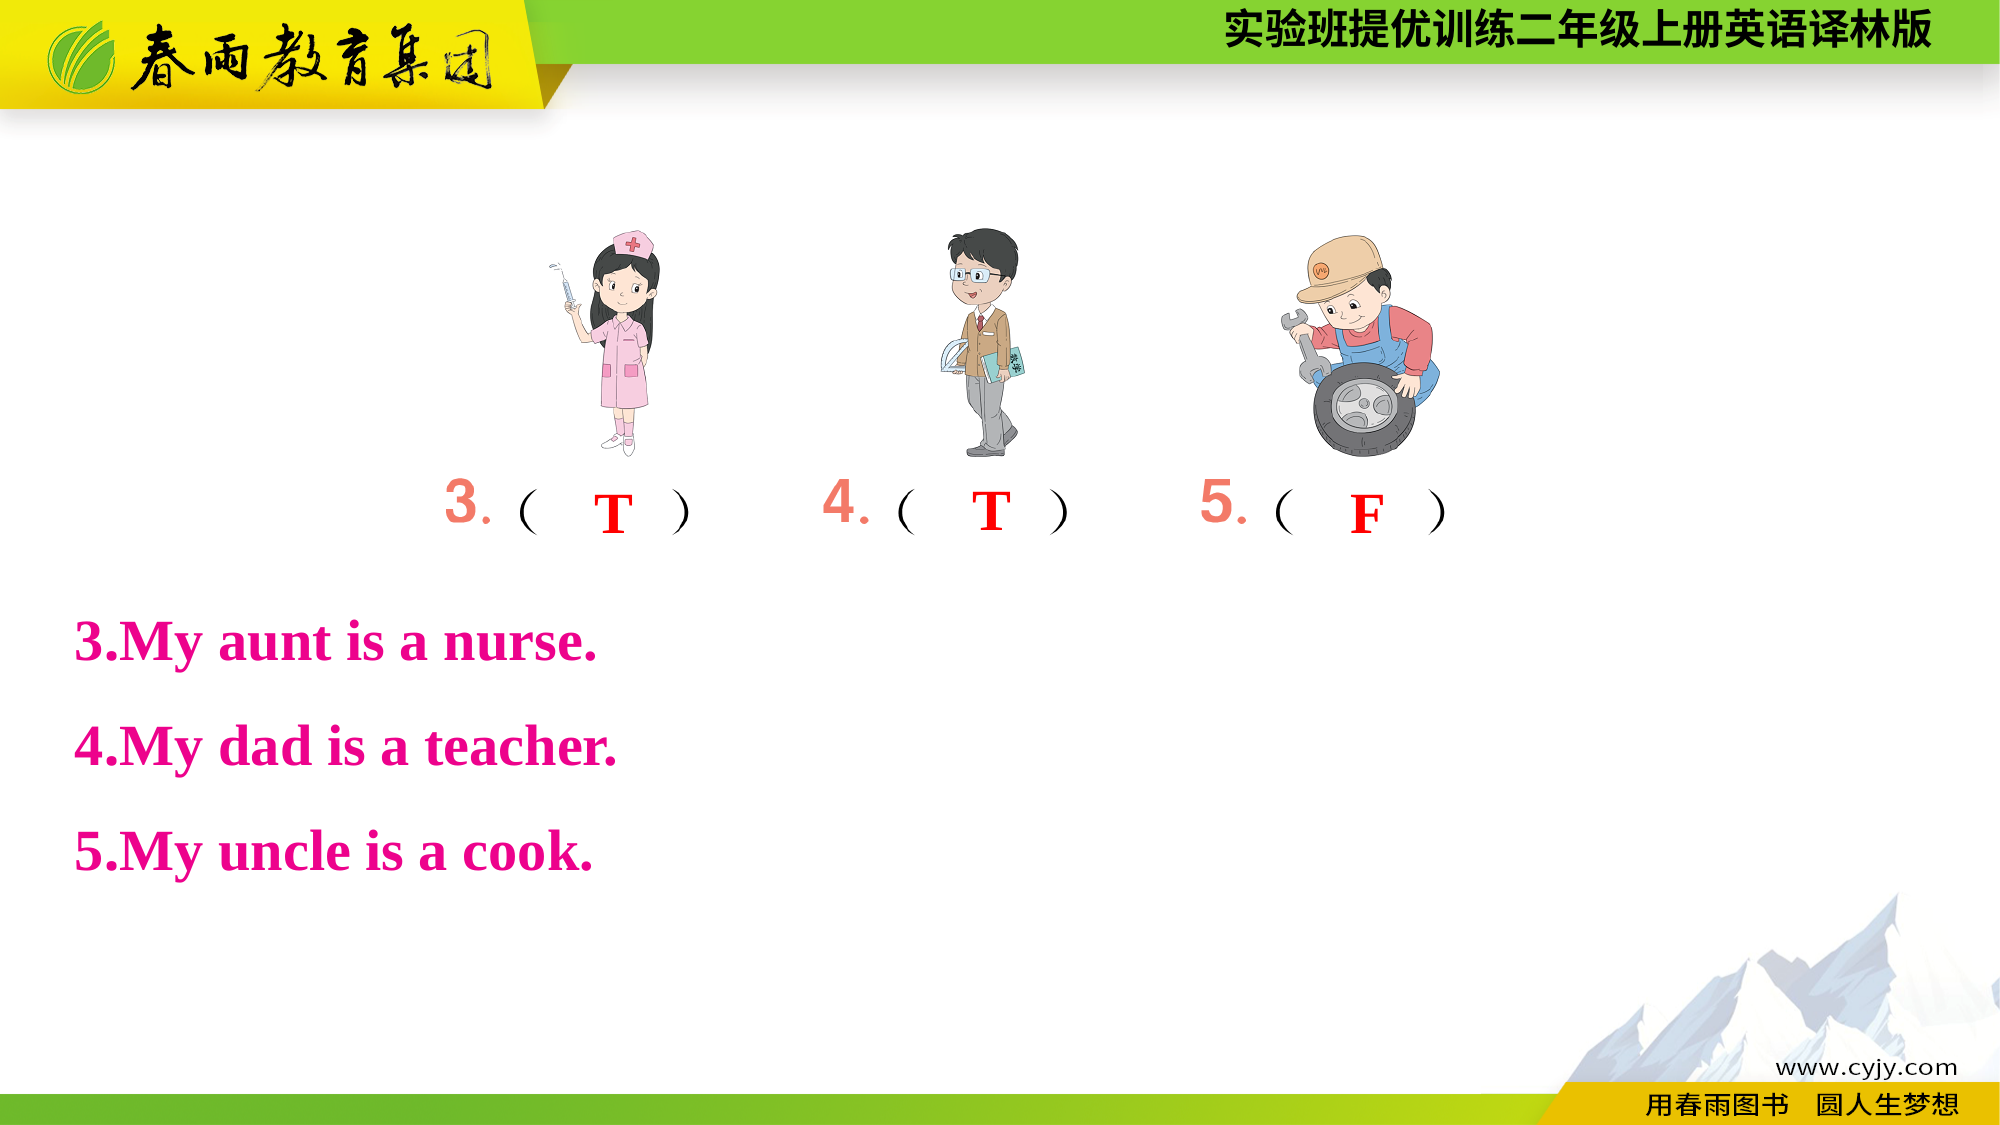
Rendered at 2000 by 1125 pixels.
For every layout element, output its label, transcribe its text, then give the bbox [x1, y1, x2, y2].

picture [0, 0, 2000, 1125]
text_box 3.My aunt is a nurse. 4.My dad is a teacher. 5.My uncle is a cook. [59, 560, 1944, 890]
